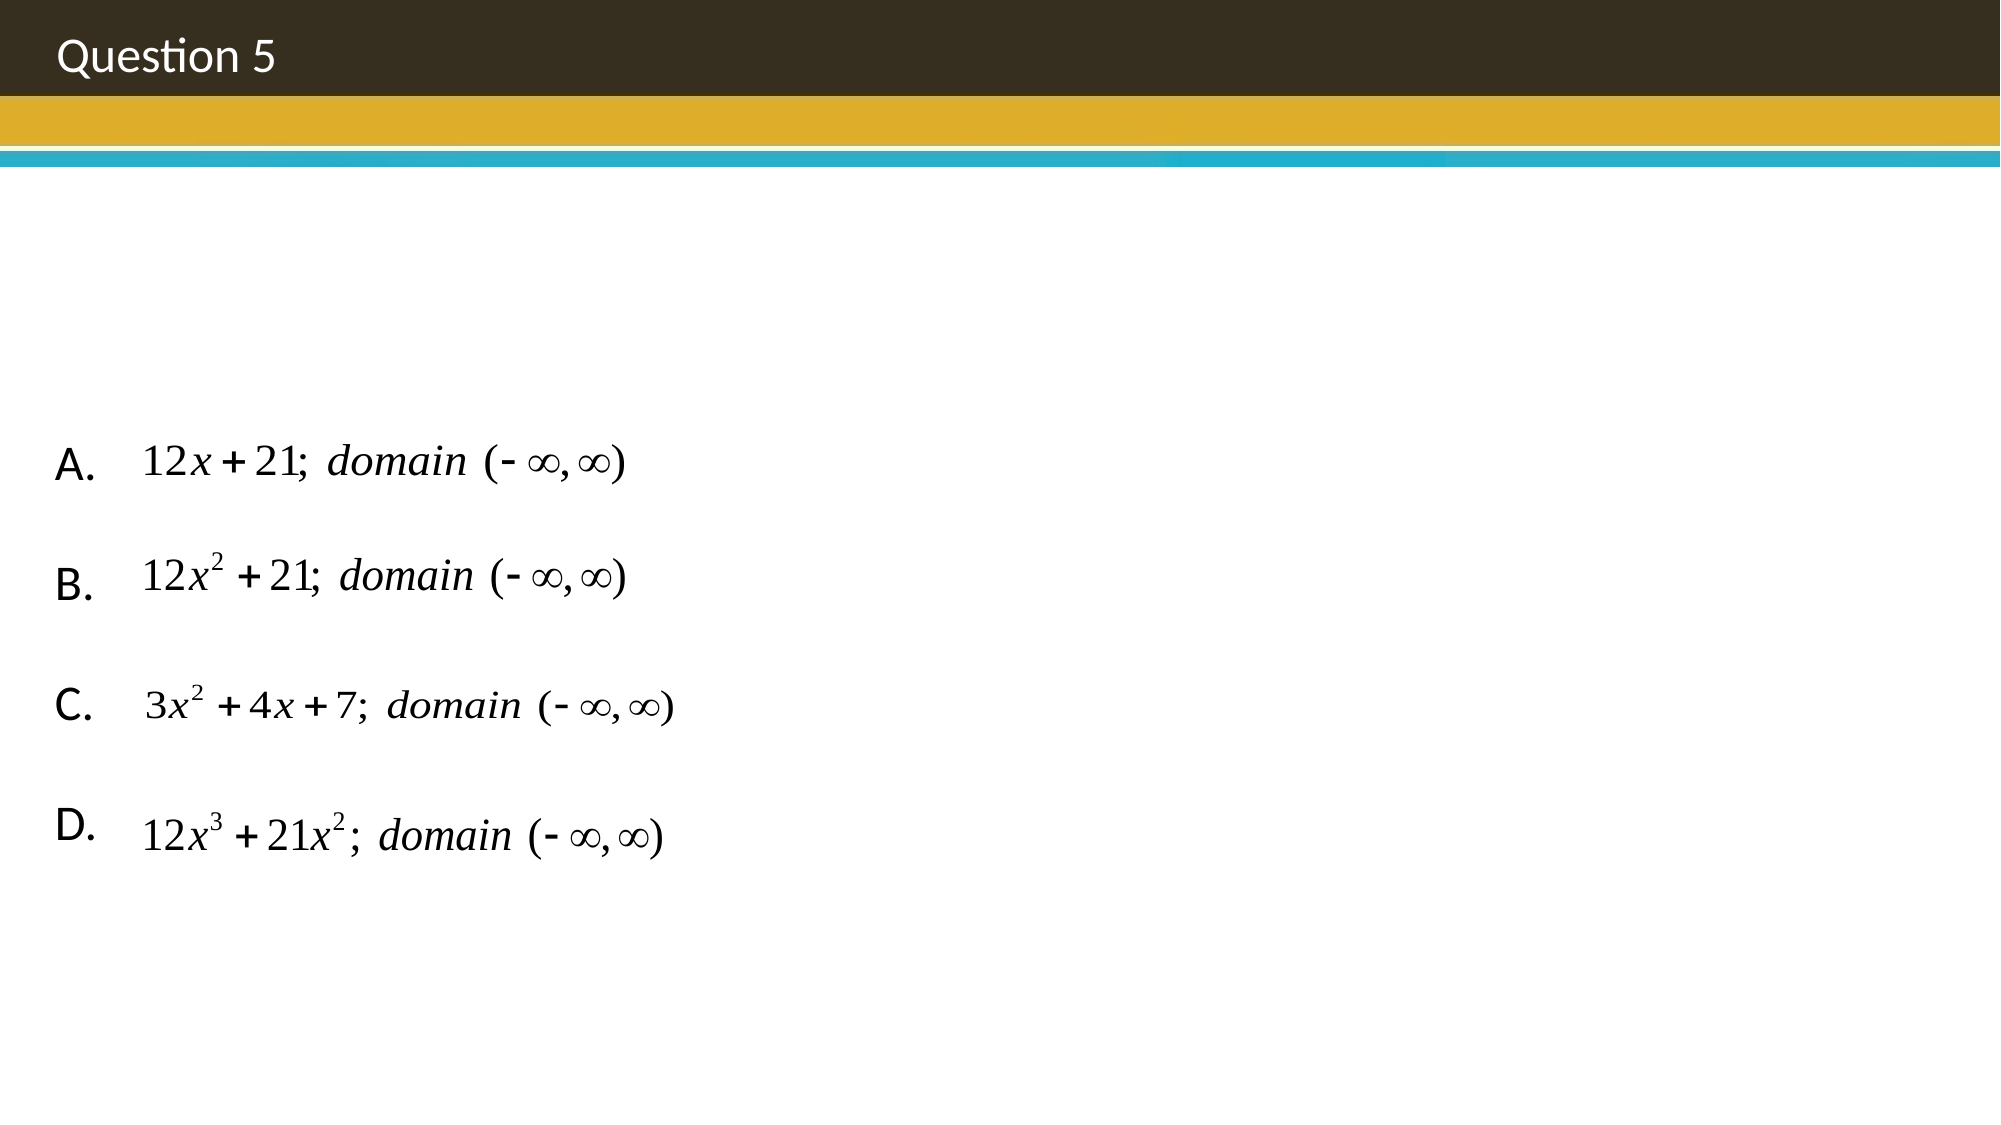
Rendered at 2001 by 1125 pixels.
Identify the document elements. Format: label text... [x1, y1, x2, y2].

text_box Question 5 [41, 14, 293, 90]
picture [0, 0, 2000, 167]
picture [139, 800, 672, 870]
picture [139, 540, 635, 610]
picture [139, 674, 685, 735]
picture [139, 434, 635, 494]
